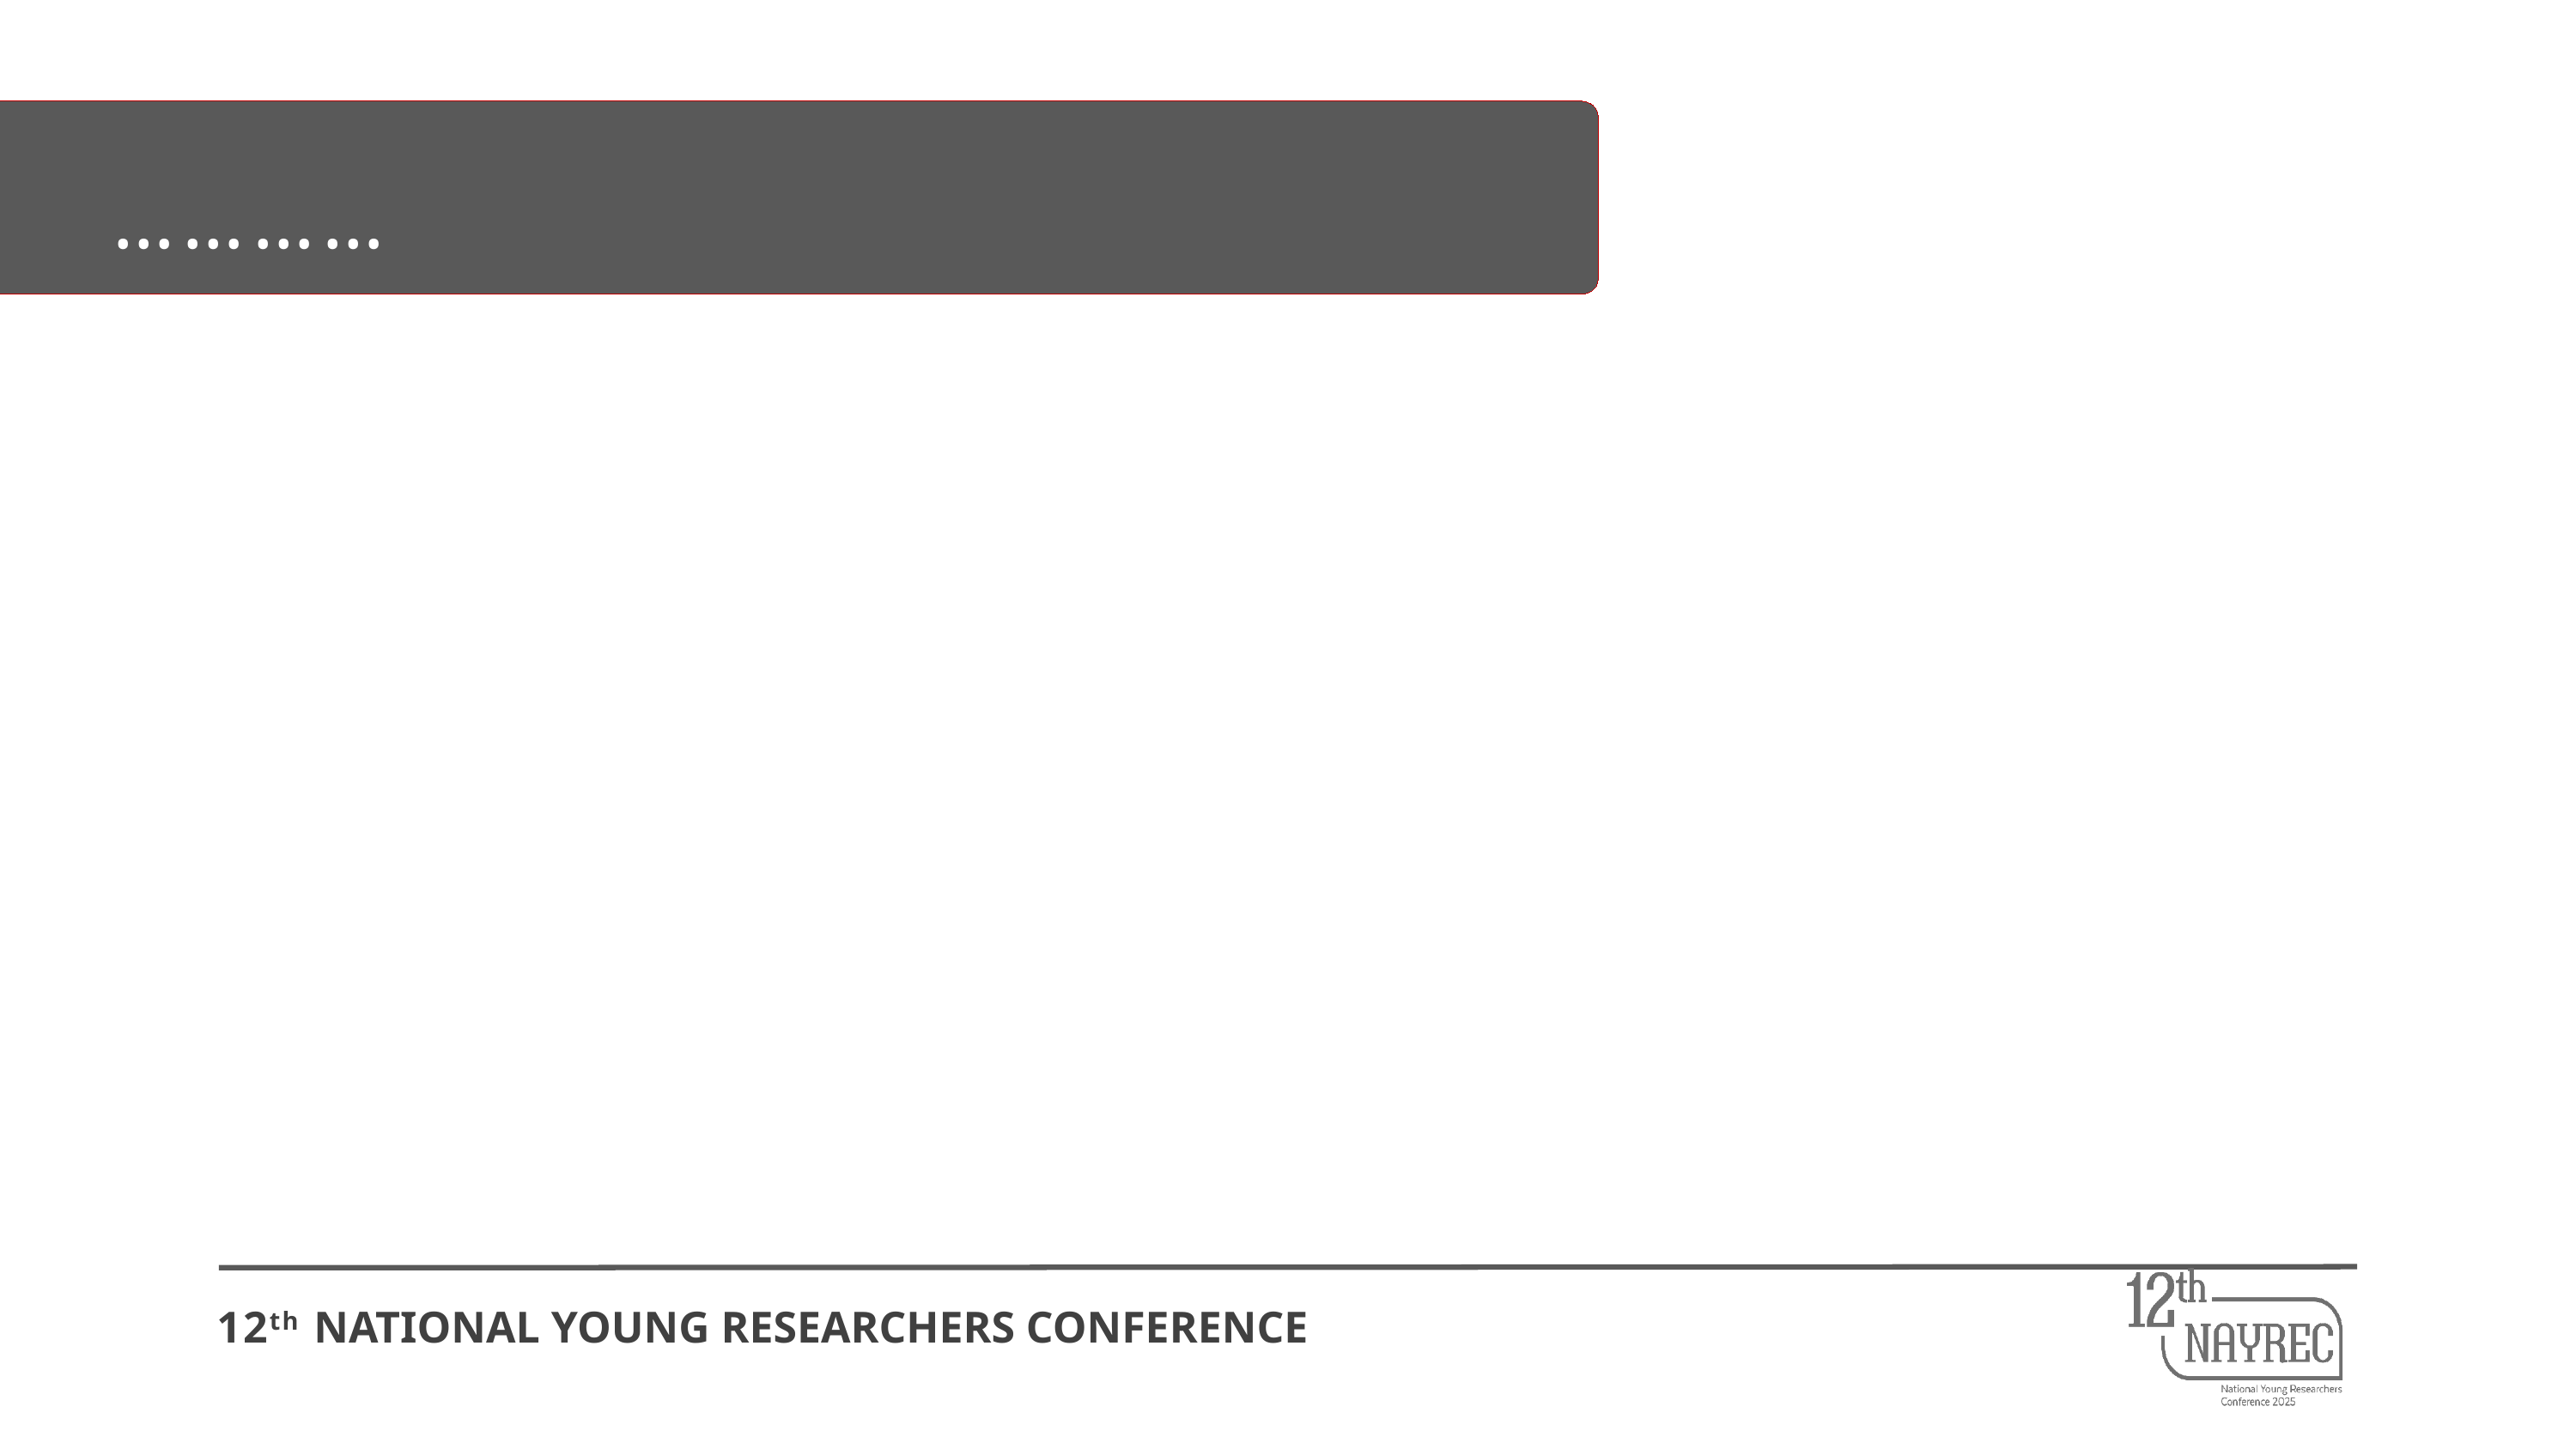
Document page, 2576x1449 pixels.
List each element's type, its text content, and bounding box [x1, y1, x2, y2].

text_box ………… [112, 155, 1713, 265]
picture [2071, 1226, 2415, 1426]
text_box [0, 100, 1599, 294]
text_box 12th NATIONAL YOUNG RESEARCHERS CONFERENCE [204, 1293, 1545, 1358]
